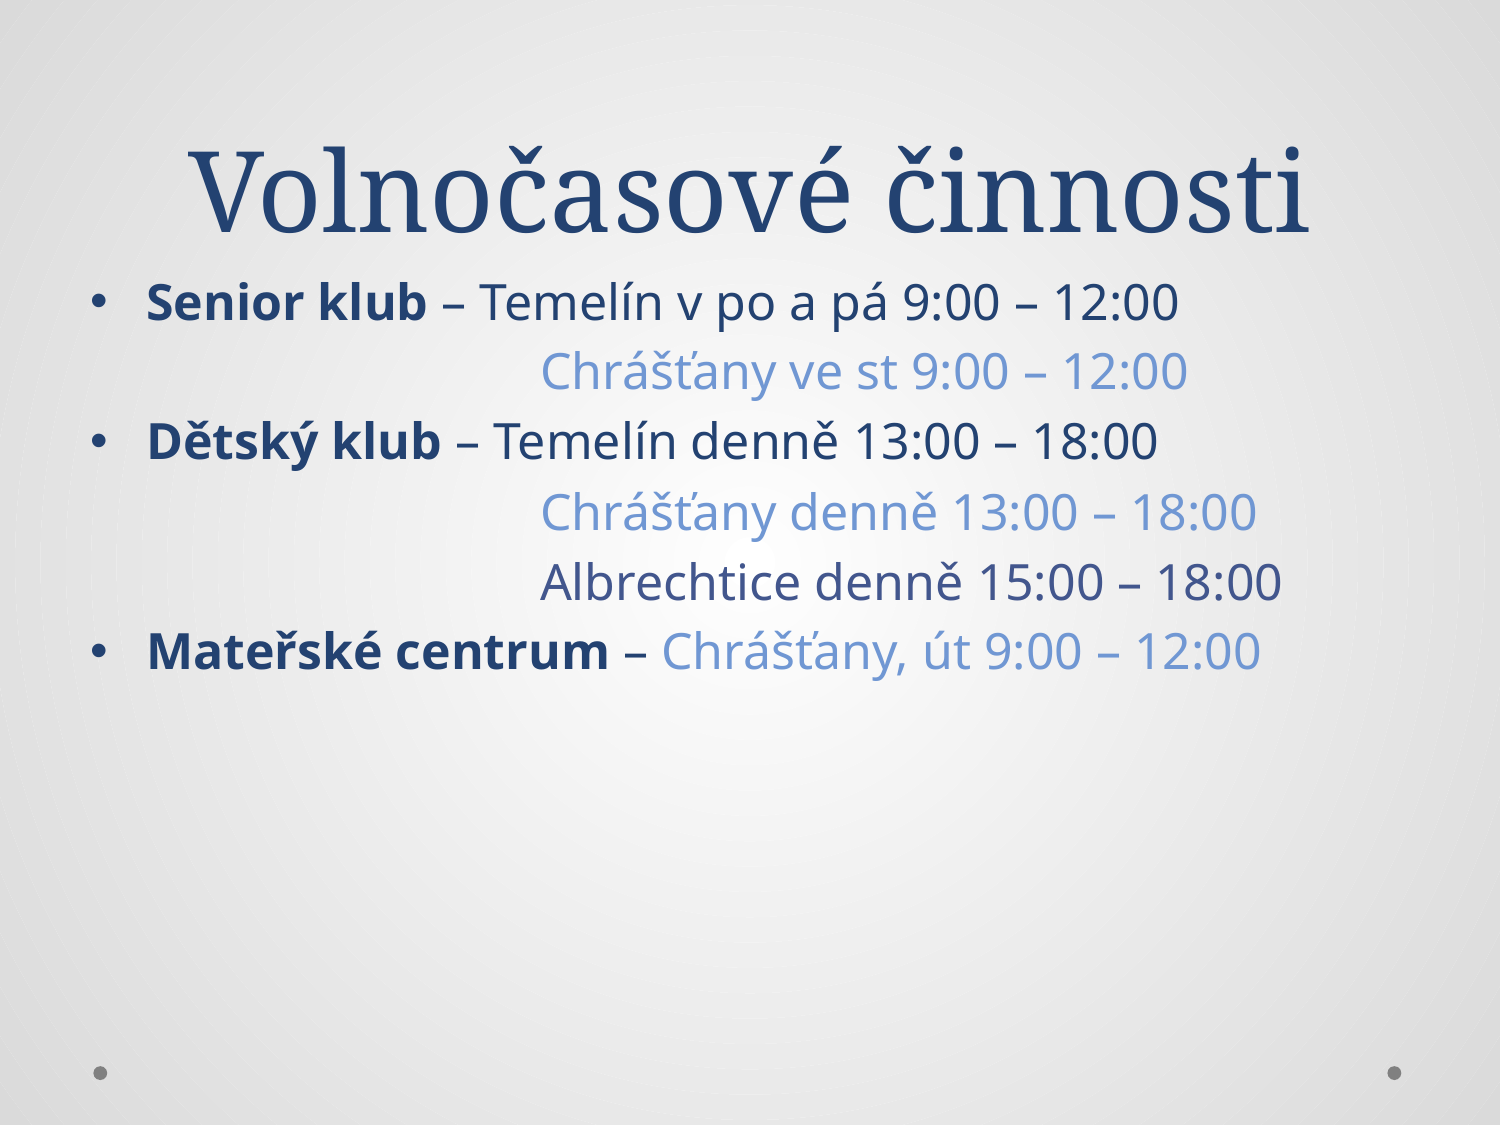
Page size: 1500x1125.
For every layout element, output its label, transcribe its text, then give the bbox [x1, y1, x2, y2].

list Senior klub – Temelín v po a pá 9:00 – 12:00 Chrášťany ve st 9:00 – 12:00 Dětský klub – Temelín denně 13:00 – 18:00 Chrášťany denně 13:00 – 18:00 Albrechtice denně 15:00 – 18:00 Mateřské centrum – Chrášťany, út 9:00 – 12:00 [75, 262, 1447, 1005]
title Volnočasové činnosti [75, 0, 1425, 262]
